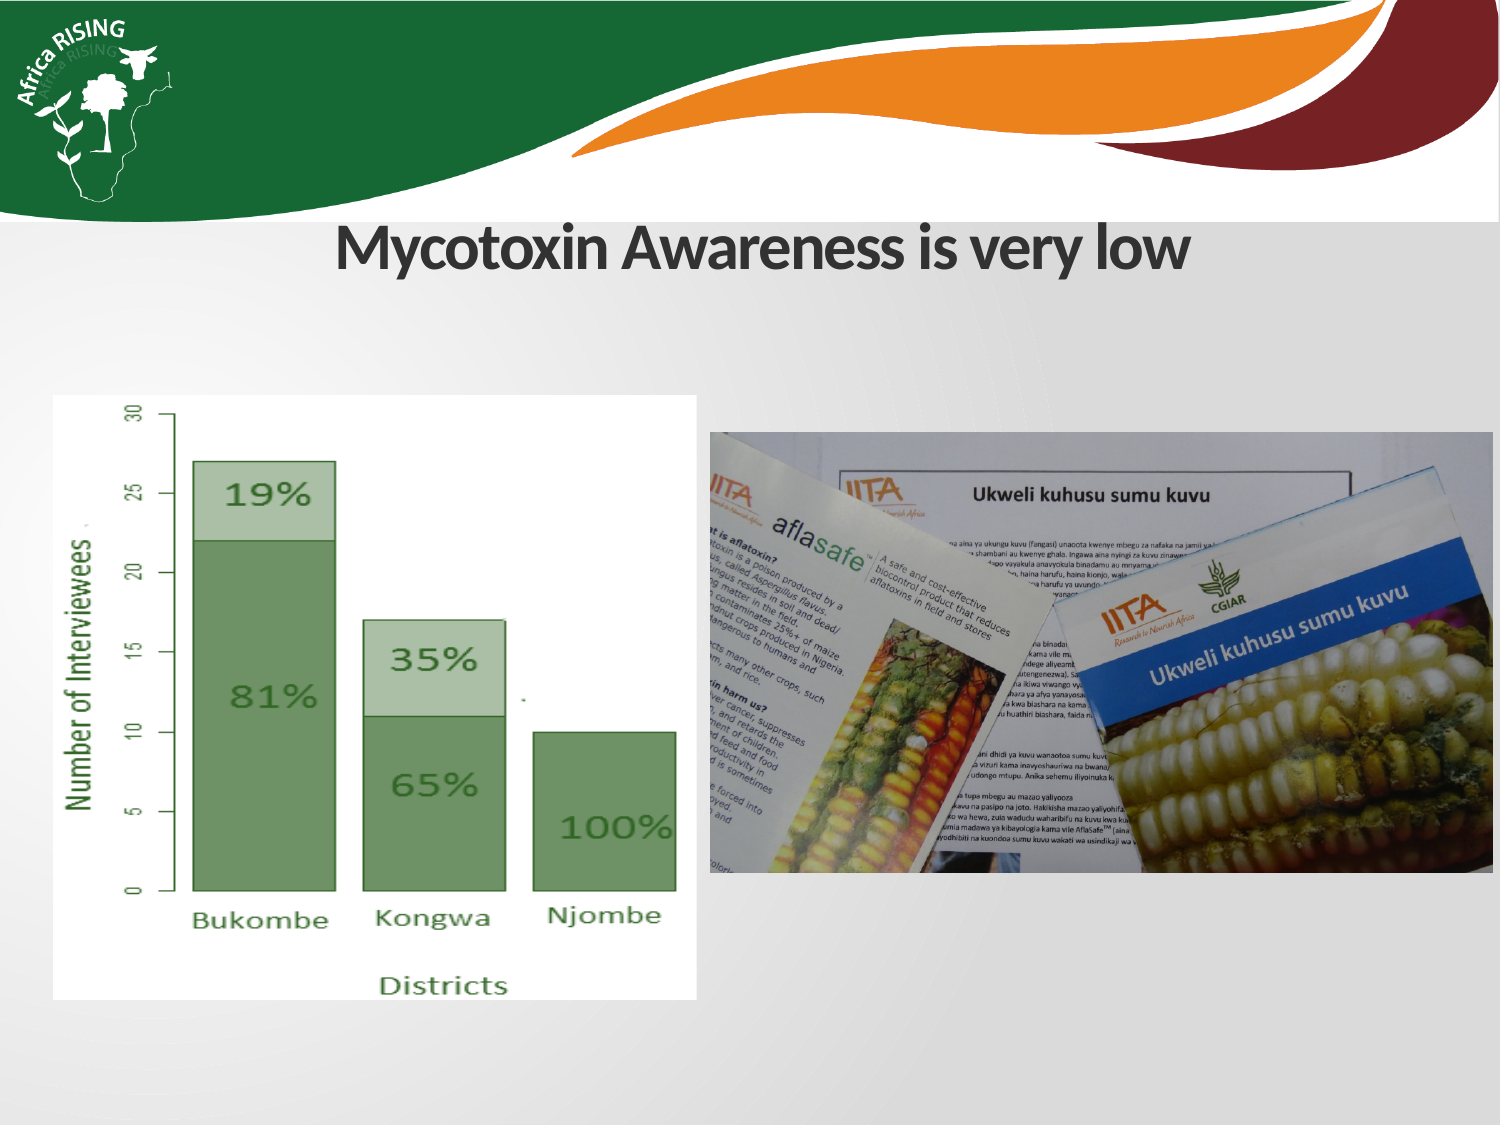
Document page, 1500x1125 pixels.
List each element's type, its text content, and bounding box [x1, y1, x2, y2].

picture [710, 432, 1494, 873]
title Mycotoxin Awareness is very low [88, 195, 1439, 384]
picture [52, 394, 698, 1000]
picture [0, 0, 1499, 222]
